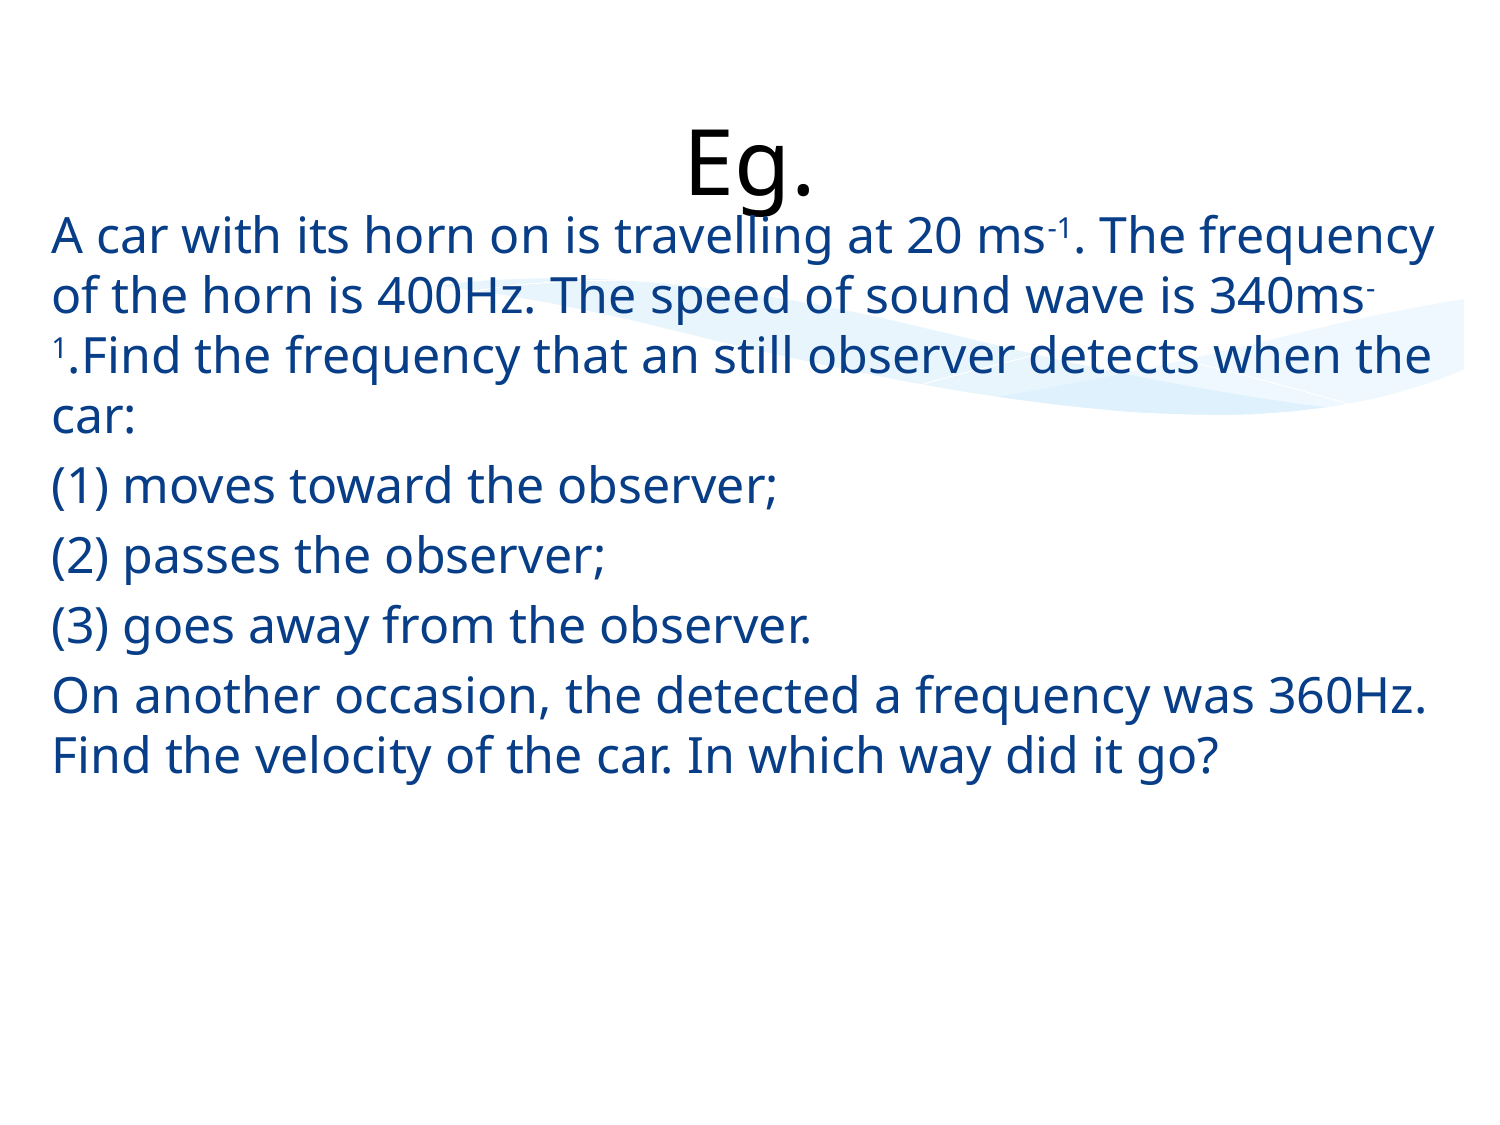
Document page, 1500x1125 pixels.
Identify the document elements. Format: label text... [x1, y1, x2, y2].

title Eg. [75, 55, 1425, 196]
list A car with its horn on is travelling at 20 ms-1. The frequency of the horn is 400Hz. The speed of sound wave is 340ms-1.Find the frequency that an still observer detects when the car: (1) moves toward the observer; (2) passes the observer; (3) goes away from the observer. On another occasion, the detected a frequency was 360Hz. Find the velocity of the car. In which way did it go? [36, 196, 1500, 939]
